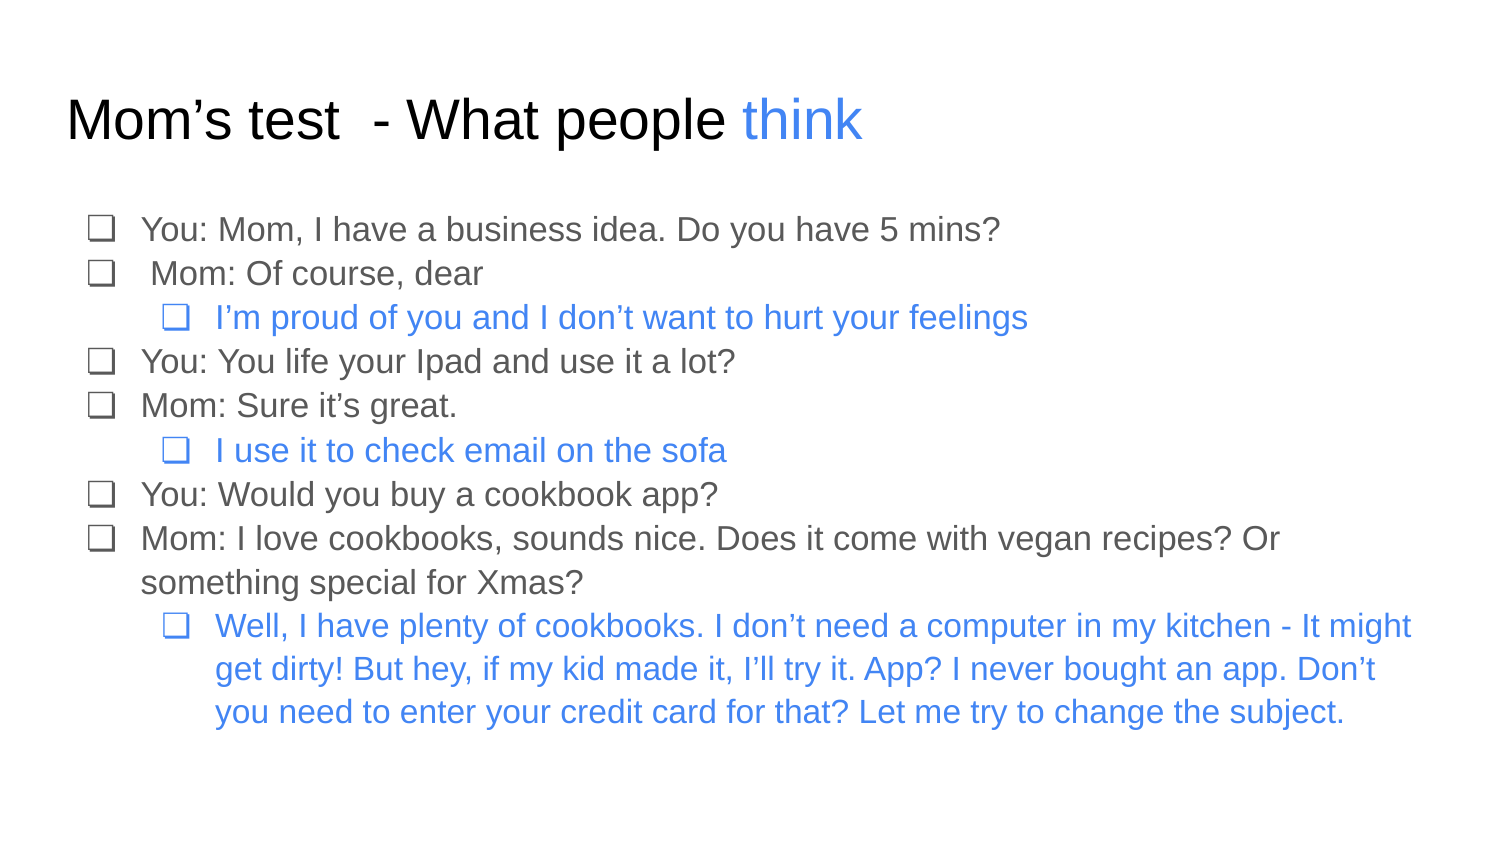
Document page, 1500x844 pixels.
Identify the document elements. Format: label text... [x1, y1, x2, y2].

list You: Mom, I have a business idea. Do you have 5 mins? Mom: Of course, dear I’m proud of you and I don’t want to hurt your feelings You: You life your Ipad and use it a lot? Mom: Sure it’s great. I use it to check email on the sofa You: Would you buy a cookbook app? Mom: I love cookbooks, sounds nice. Does it come with vegan recipes? Or something special for Xmas? Well, I have plenty of cookbooks. I don’t need a computer in my kitchen - It might get dirty! But hey, if my kid made it, I’ll try it. App? I never bought an app. Don’t you need to enter your credit card for that? Let me try to change the subject. [51, 189, 1449, 750]
title Mom’s test - What people think [51, 72, 1449, 167]
